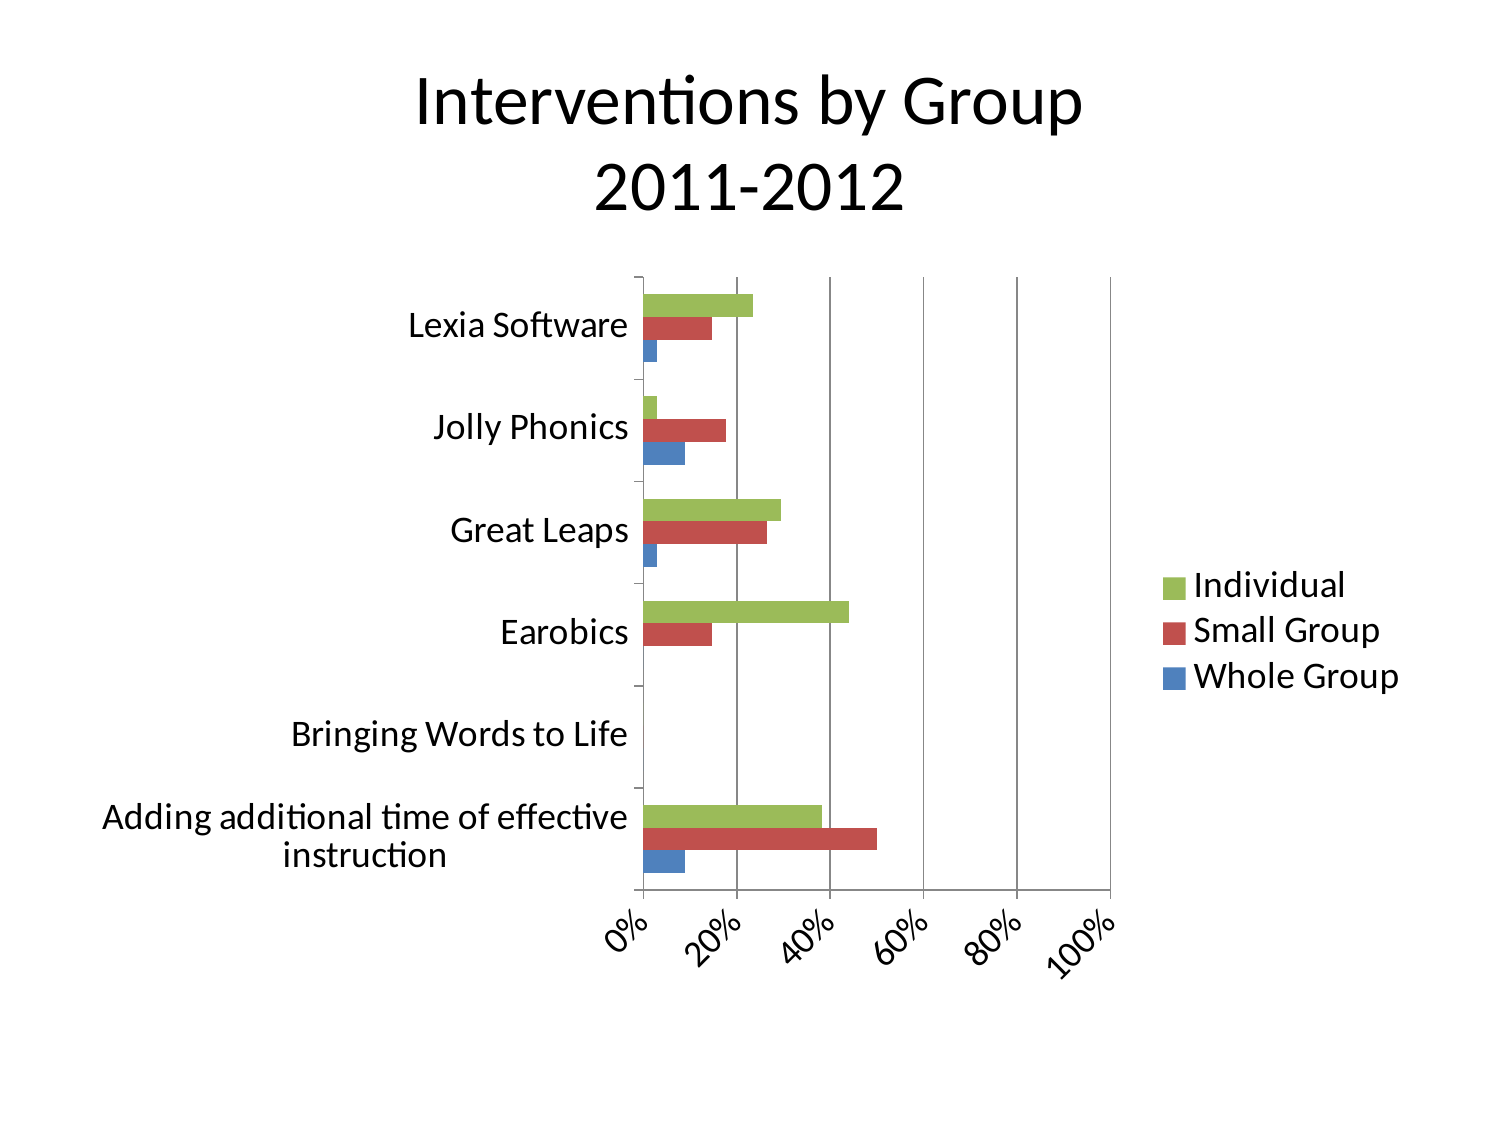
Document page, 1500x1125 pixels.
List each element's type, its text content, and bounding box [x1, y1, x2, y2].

title Interventions by Group 2011-2012 [75, 45, 1425, 233]
chart [74, 262, 1426, 1006]
